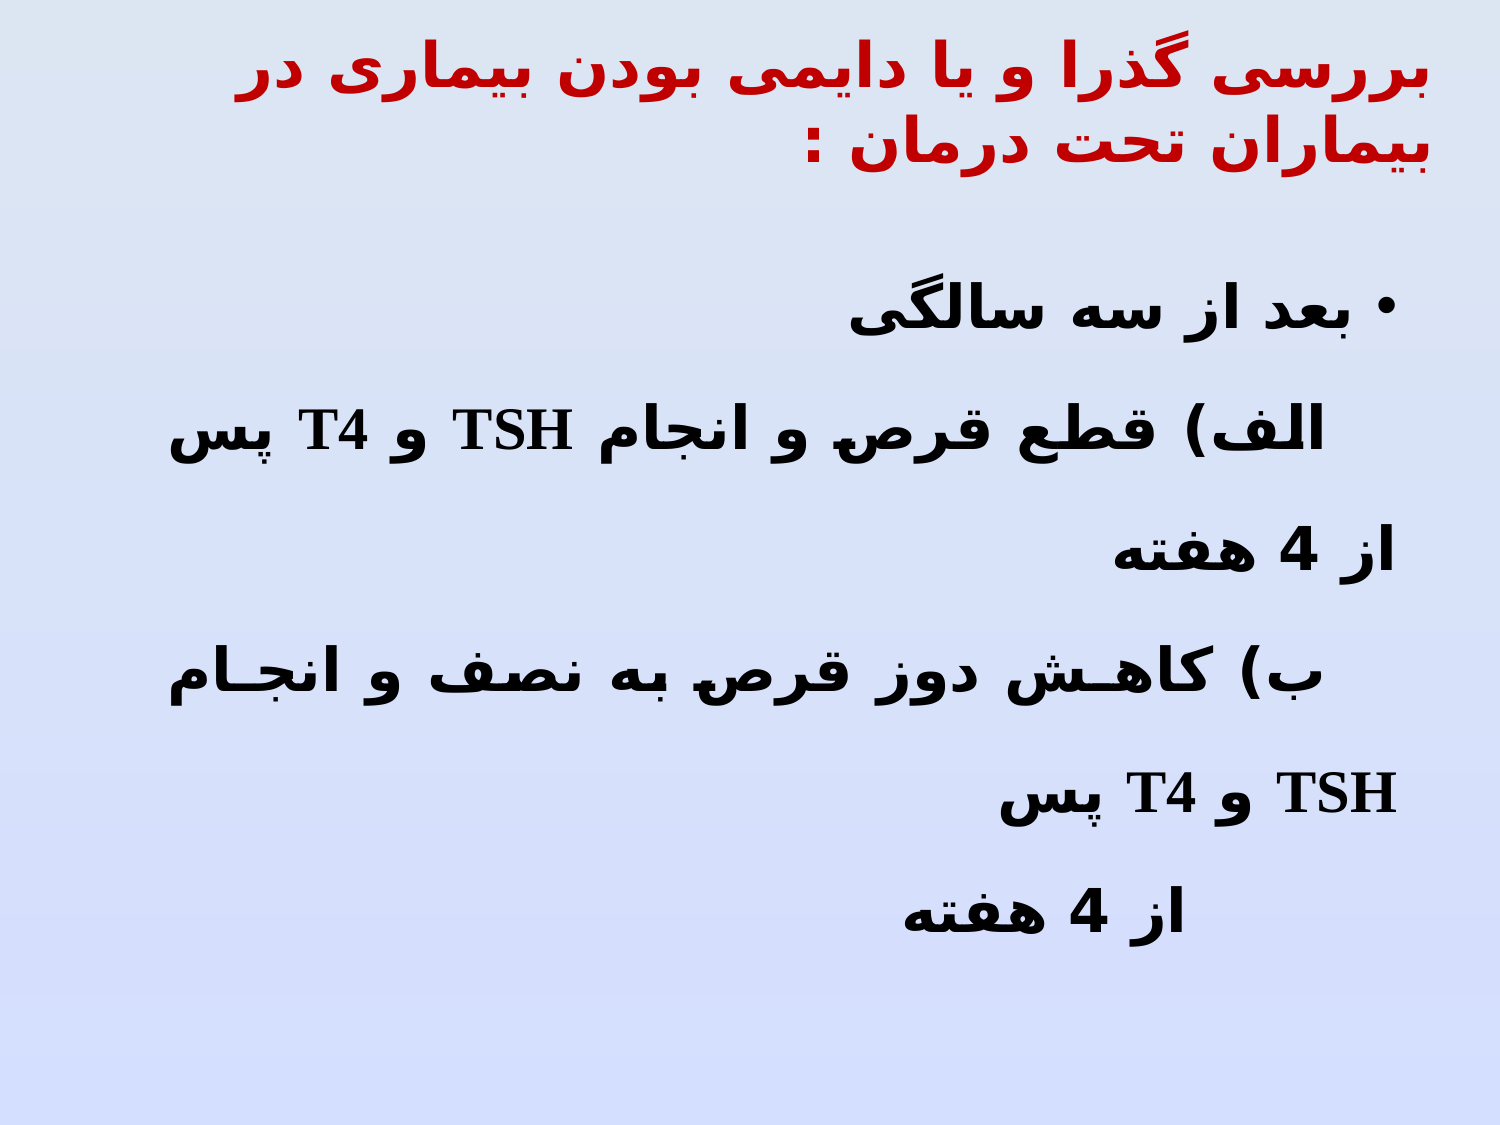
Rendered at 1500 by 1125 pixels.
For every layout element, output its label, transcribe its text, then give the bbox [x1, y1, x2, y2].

subtitle بعد از سه سالگی الف) قطع قرص و انجام TSH و T4 پس از 4 هفته ب) کاهـش دوز قرص به نصف و انجـام TSH و T4 پس از 4 هفته [150, 212, 1413, 1075]
text_box بررسی گذرا و یا دایمی بودن بیماری در بیماران تحت درمان : [75, 24, 1450, 175]
